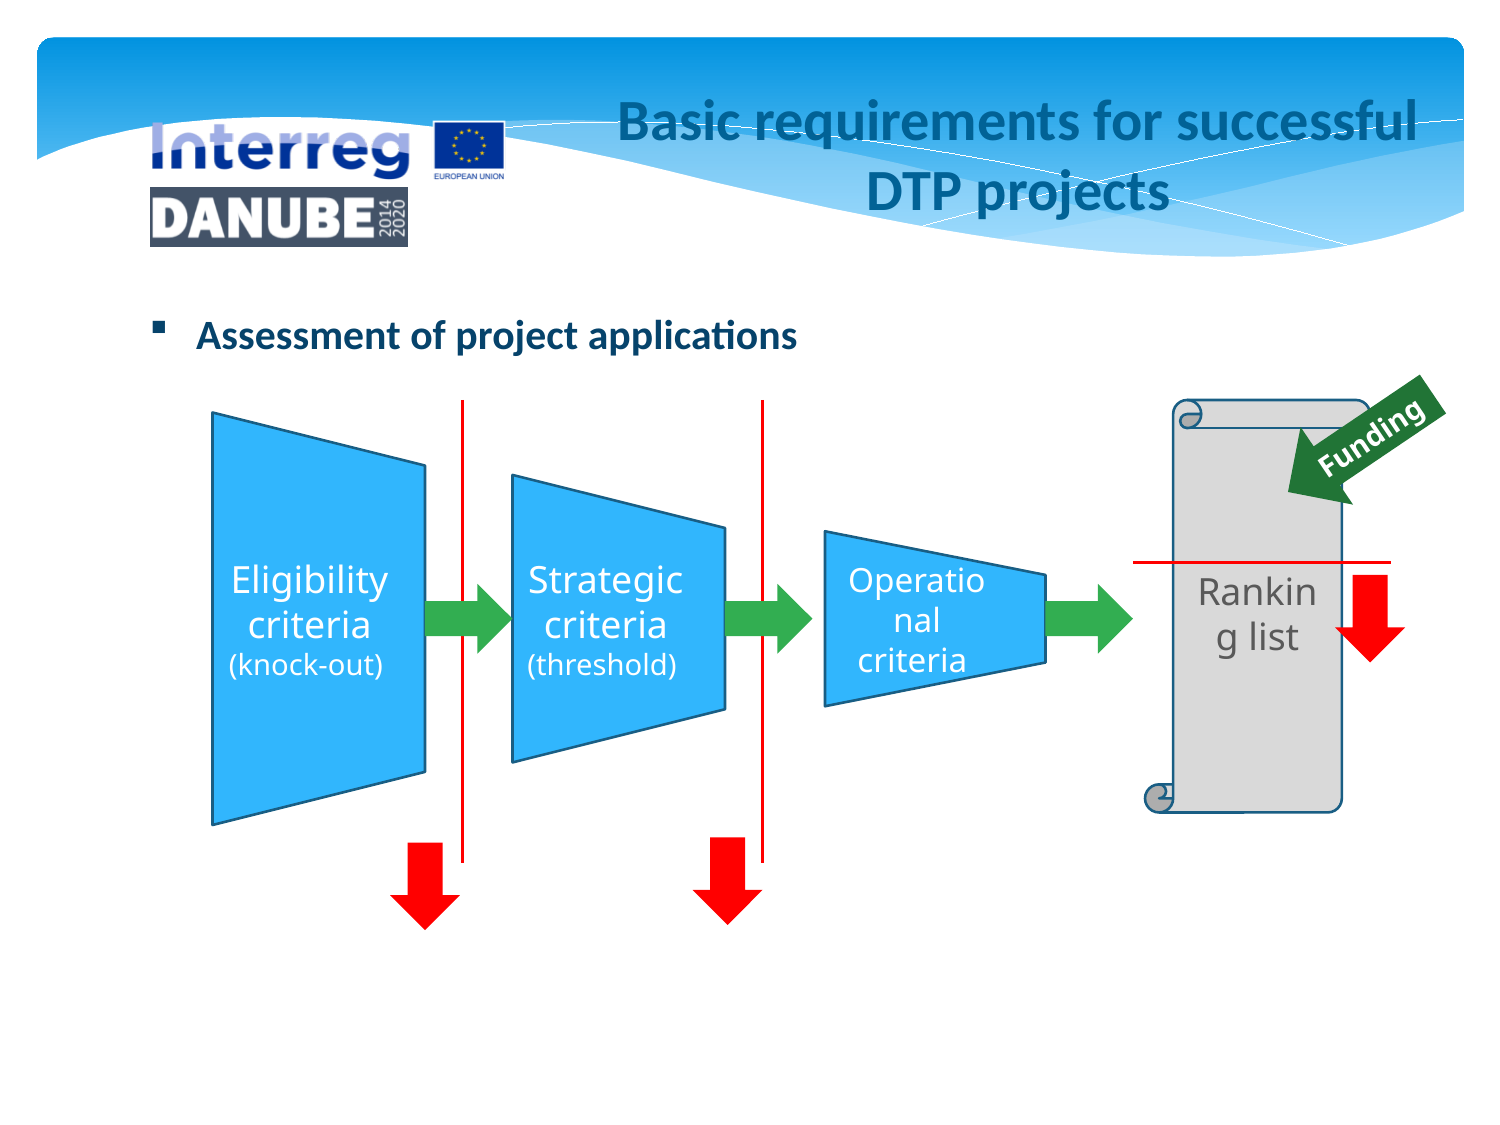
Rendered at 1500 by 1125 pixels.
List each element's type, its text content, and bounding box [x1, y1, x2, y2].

text_box [467, 582, 514, 655]
text_box [691, 836, 764, 926]
text_box [767, 582, 814, 655]
picture [118, 88, 538, 248]
text_box Strategic criteria (threshold) [511, 473, 727, 764]
text_box [388, 841, 462, 932]
text_box Assessment of project applications [134, 299, 1363, 365]
text_box [723, 599, 757, 638]
text_box Ranking list [1143, 571, 1344, 814]
text_box [1044, 582, 1134, 655]
text_box Funding [1286, 373, 1448, 506]
text_box Operational criteria [823, 529, 1047, 708]
text_box [423, 599, 457, 638]
text_box Eligibility criteria (knock-out) [211, 411, 427, 827]
text_box Ranking list [1171, 398, 1369, 560]
text_box Basic requirements for successful DTP projects [587, 75, 1450, 263]
text_box [1333, 573, 1407, 664]
